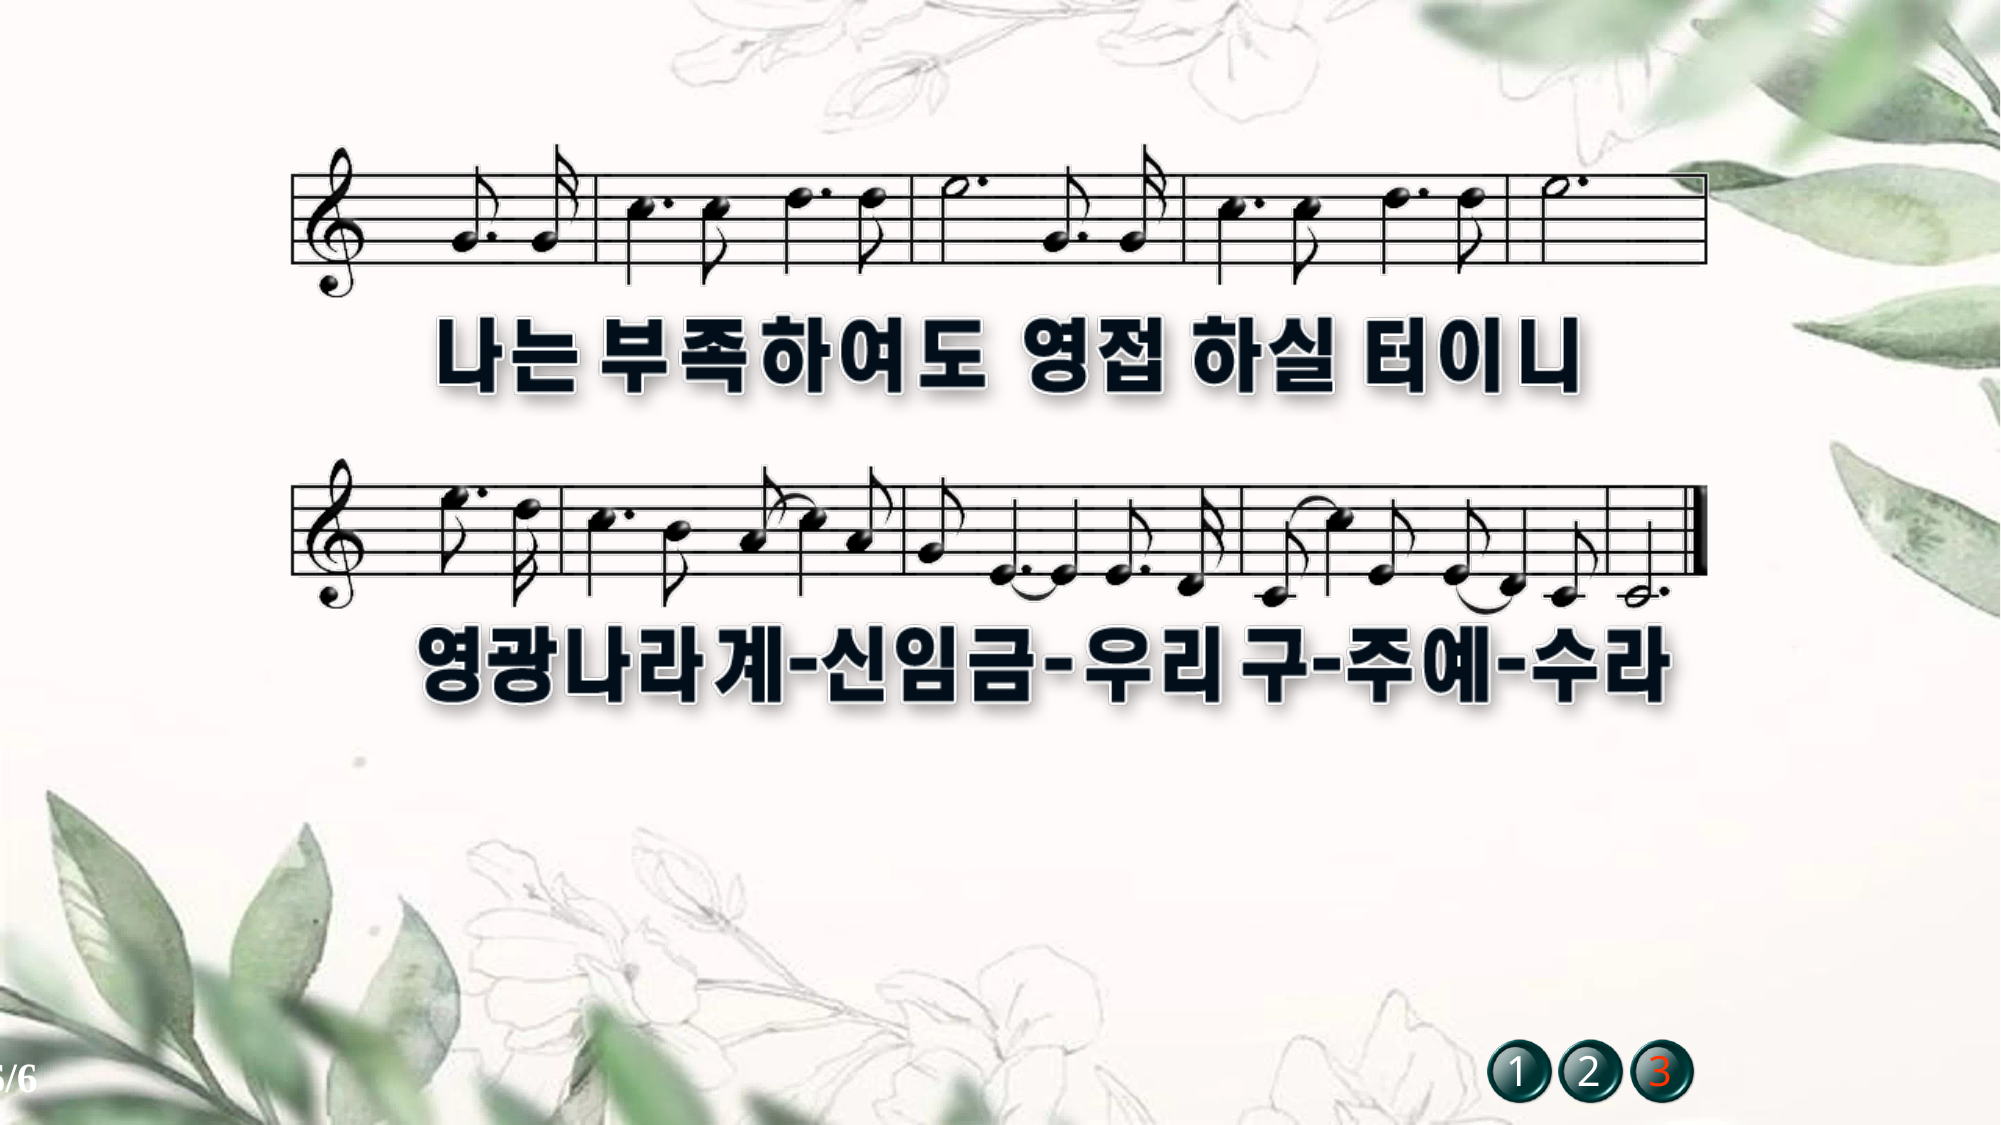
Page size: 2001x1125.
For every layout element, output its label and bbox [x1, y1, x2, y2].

text_box [1627, 1035, 1697, 1106]
text_box [1484, 1035, 1555, 1106]
text_box [1555, 1035, 1626, 1106]
picture [0, 0, 2001, 1125]
